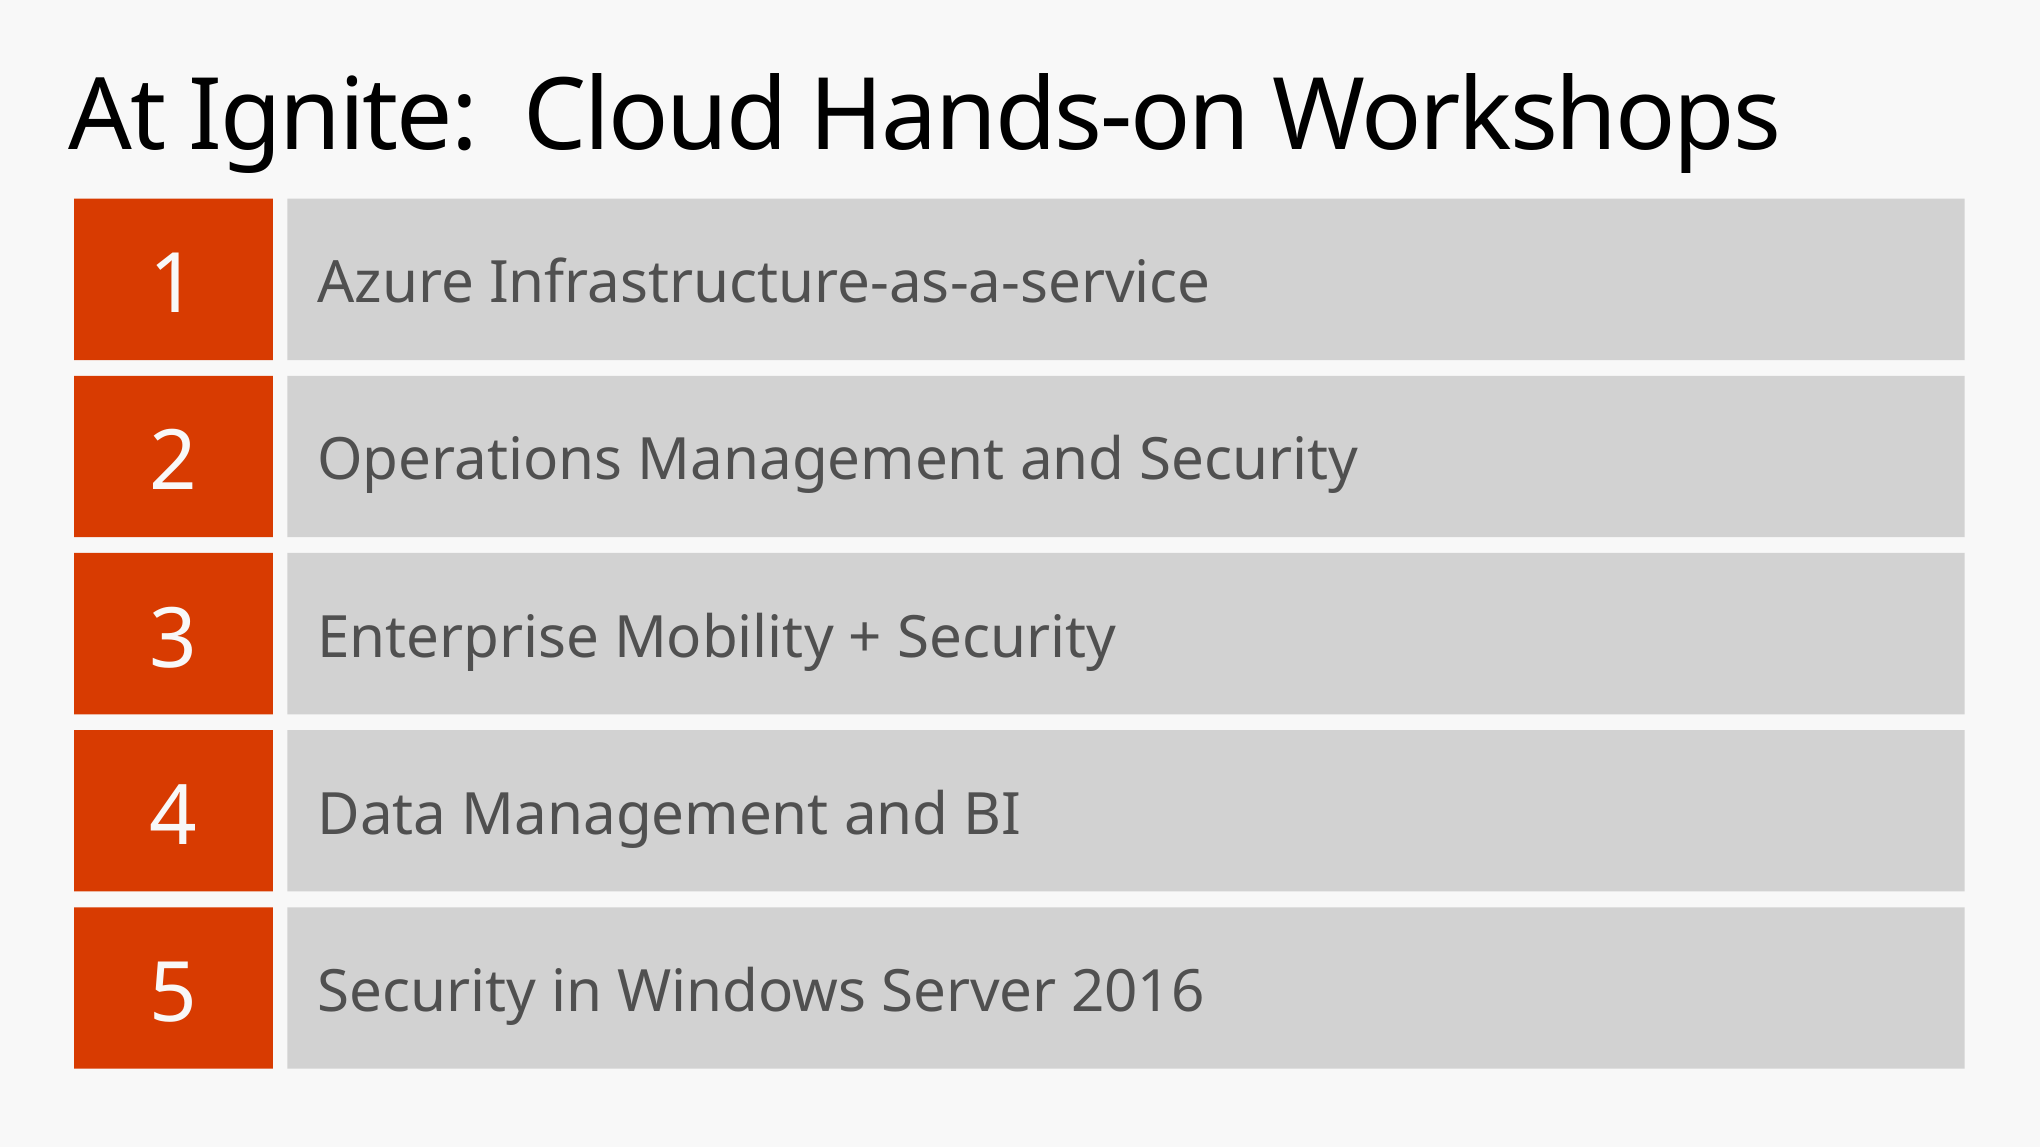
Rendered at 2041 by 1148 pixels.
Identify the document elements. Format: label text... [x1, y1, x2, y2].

text_box Operations Management and Security [287, 375, 1965, 538]
text_box 3 [73, 552, 274, 715]
text_box Azure Infrastructure-as-a-service [287, 198, 1965, 361]
text_box Enterprise Mobility + Security [287, 552, 1965, 715]
text_box 5 [73, 906, 274, 1070]
title At Ignite: Cloud Hands-on Workshops [45, 48, 1996, 199]
text_box 4 [73, 729, 274, 892]
text_box 1 [73, 198, 274, 361]
text_box Data Management and BI [287, 729, 1965, 892]
text_box Security in Windows Server 2016 [287, 906, 1965, 1070]
text_box 2 [73, 375, 274, 538]
